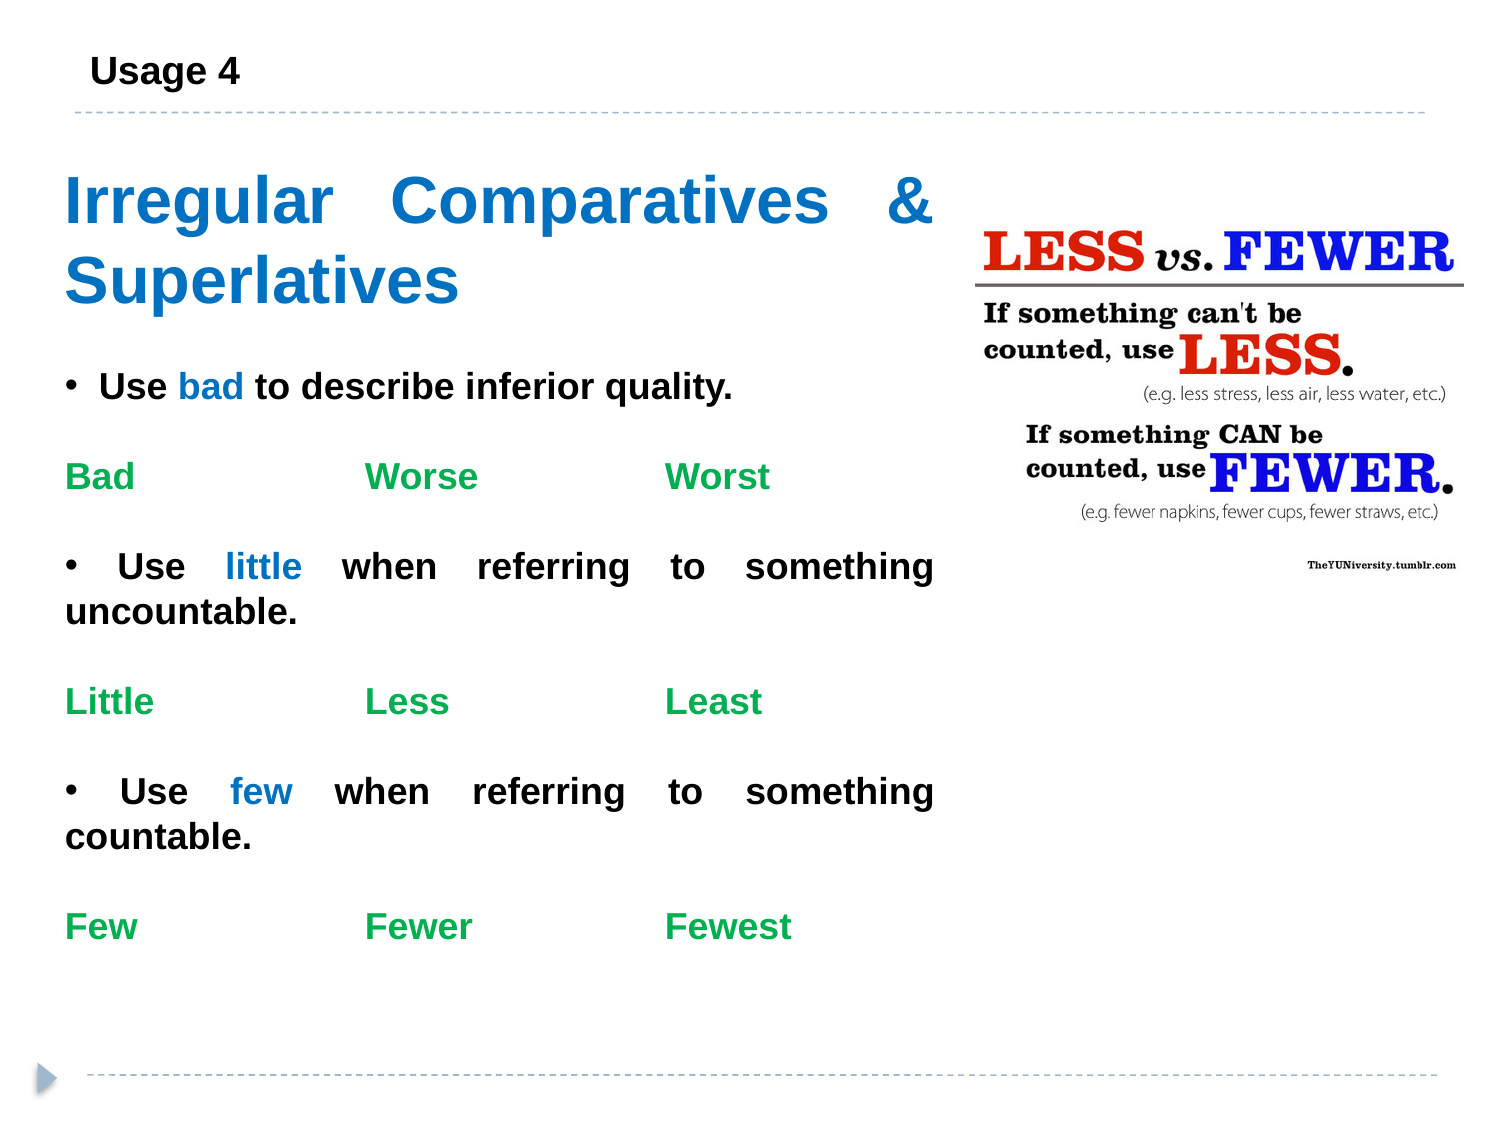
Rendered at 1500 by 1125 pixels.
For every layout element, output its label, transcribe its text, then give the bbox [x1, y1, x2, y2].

text_box Irregular Comparatives & Superlatives Use bad to describe inferior quality. Bad Worse Worst Use little when referring to something uncountable. Little Less Least Use few when referring to something countable. Few Fewer Fewest [49, 149, 950, 955]
picture [974, 212, 1464, 576]
title Usage 4 [75, 37, 1425, 100]
